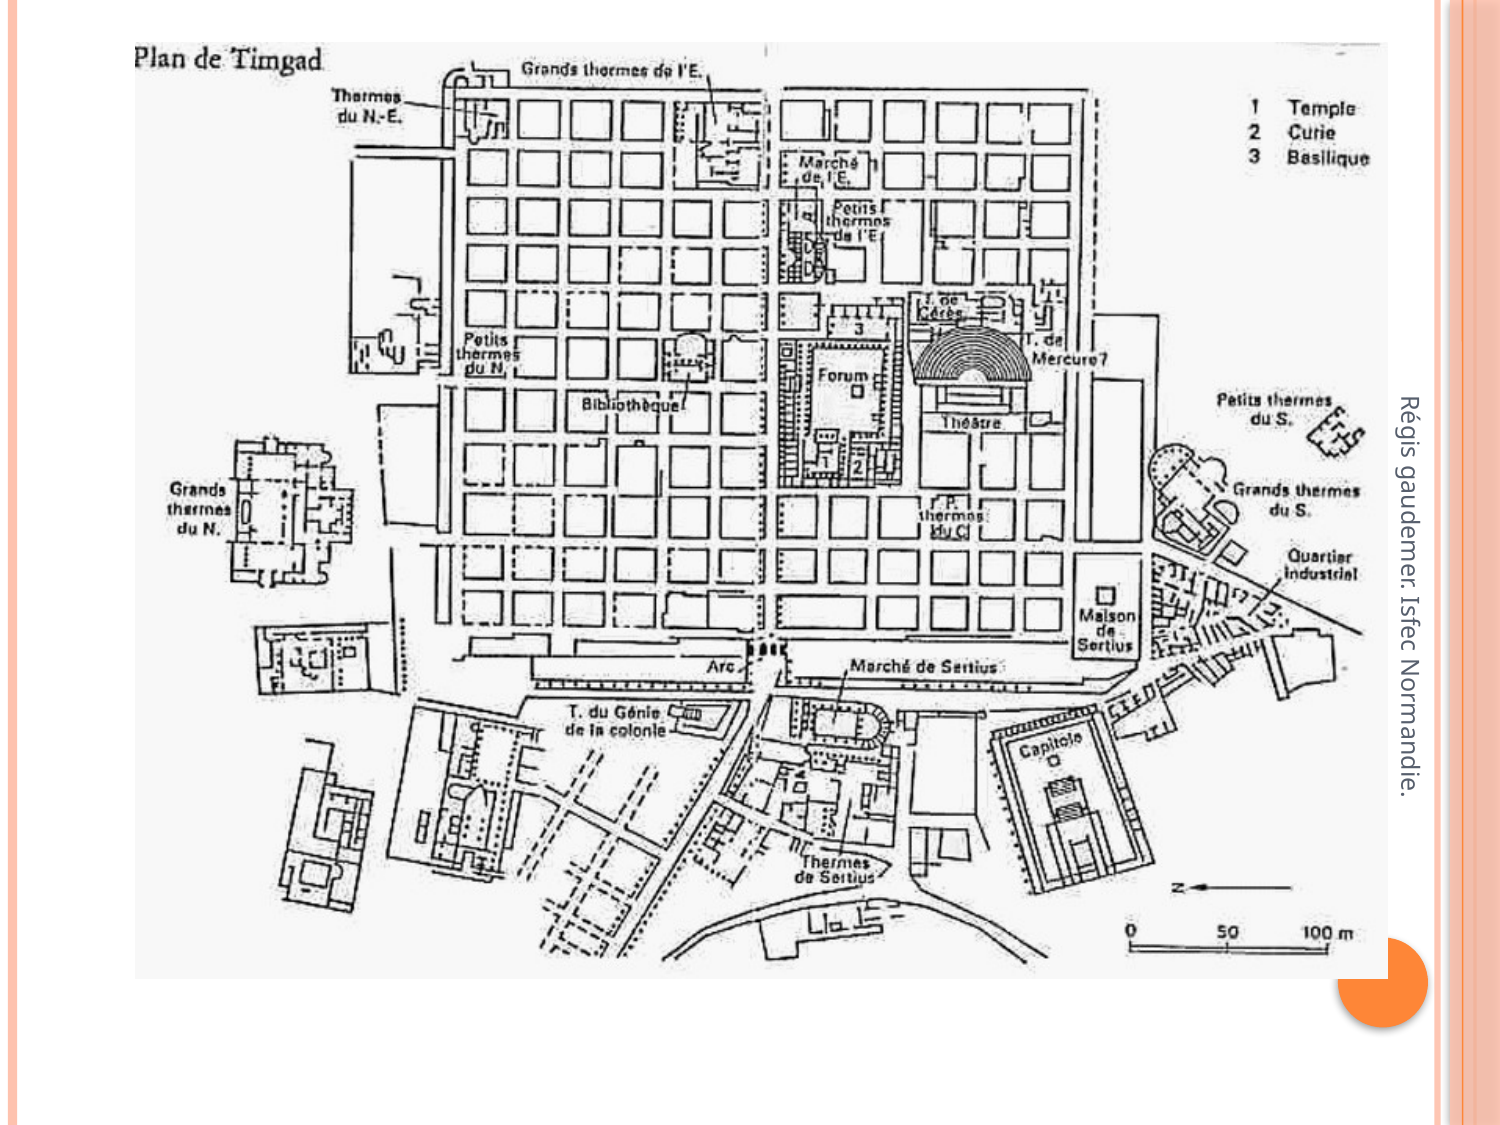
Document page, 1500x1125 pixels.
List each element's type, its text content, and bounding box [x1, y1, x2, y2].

picture [135, 42, 1389, 979]
footer Régis gaudemer. Isfec Normandie. [1395, 380, 1440, 906]
